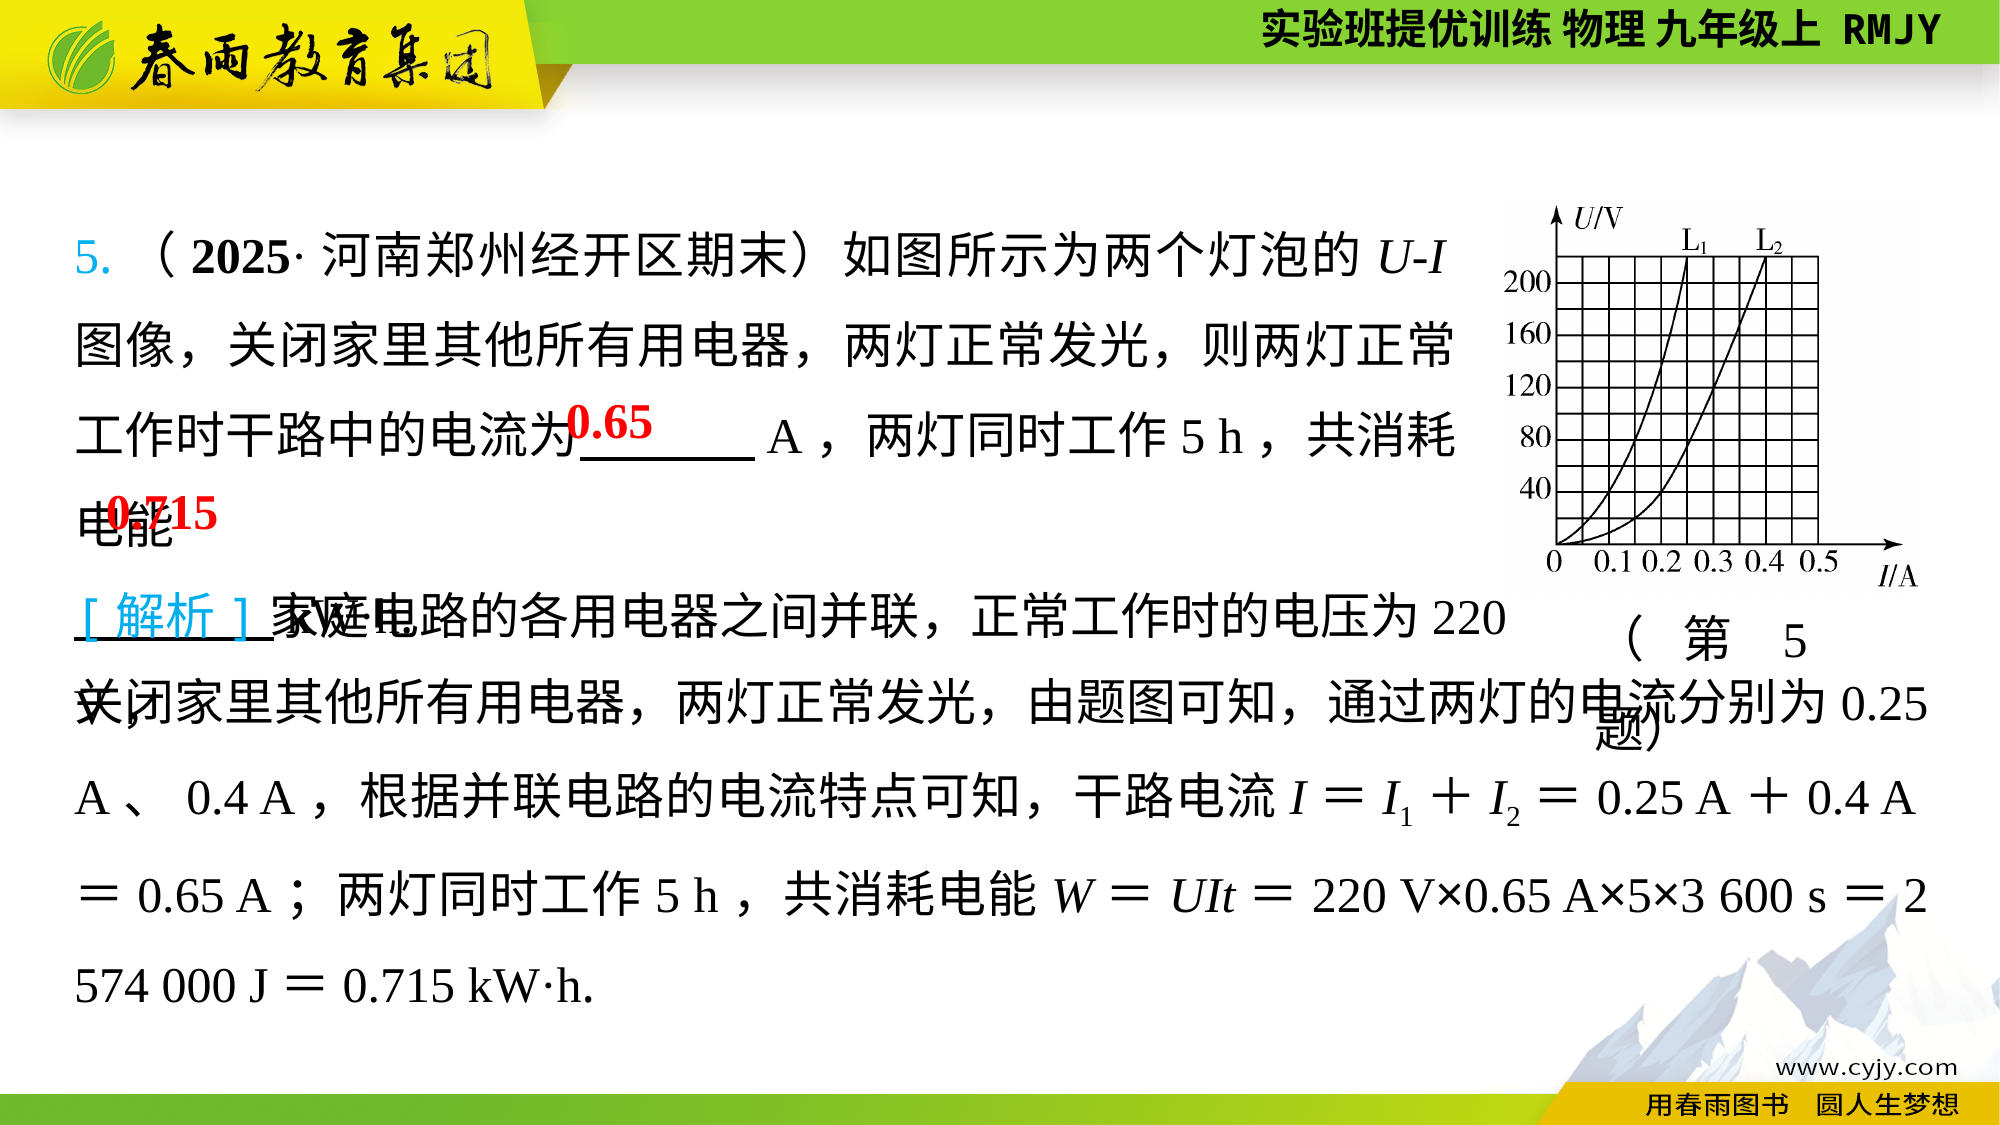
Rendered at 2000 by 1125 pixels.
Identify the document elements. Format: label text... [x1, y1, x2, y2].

text_box 0.715 [91, 472, 234, 547]
text_box [解析]家庭电路的各用电器之间并联，正常工作时的电压为220 V， [59, 547, 1579, 743]
text_box 0.65 [551, 380, 669, 456]
text_box 关闭家里其他所有用电器，两灯正常发光，由题图可知，通过两灯的电流分别为0.25 A、0.4 A，根据并联电路的电流特点可知，干路电流I＝I1＋I2＝0.25 A＋0.4 A＝0.65 A；两灯同时工作5 h，共消耗电能W＝UIt＝220 V×0.65 A×5×3 600 s＝2 574 000 J＝0.715 kW·h. [59, 632, 1944, 1021]
picture [0, 0, 2000, 1125]
list 5.（2025·河南郑州经开区期末）如图所示为两个灯泡的U-I图像，关闭家里其他所有用电器，两灯正常发光，则两灯正常工作时干路中的电流为 A，两灯同时工作5 h，共消耗电能 kW·h. [59, 185, 1473, 547]
text_box （第5题） [1579, 605, 1835, 632]
